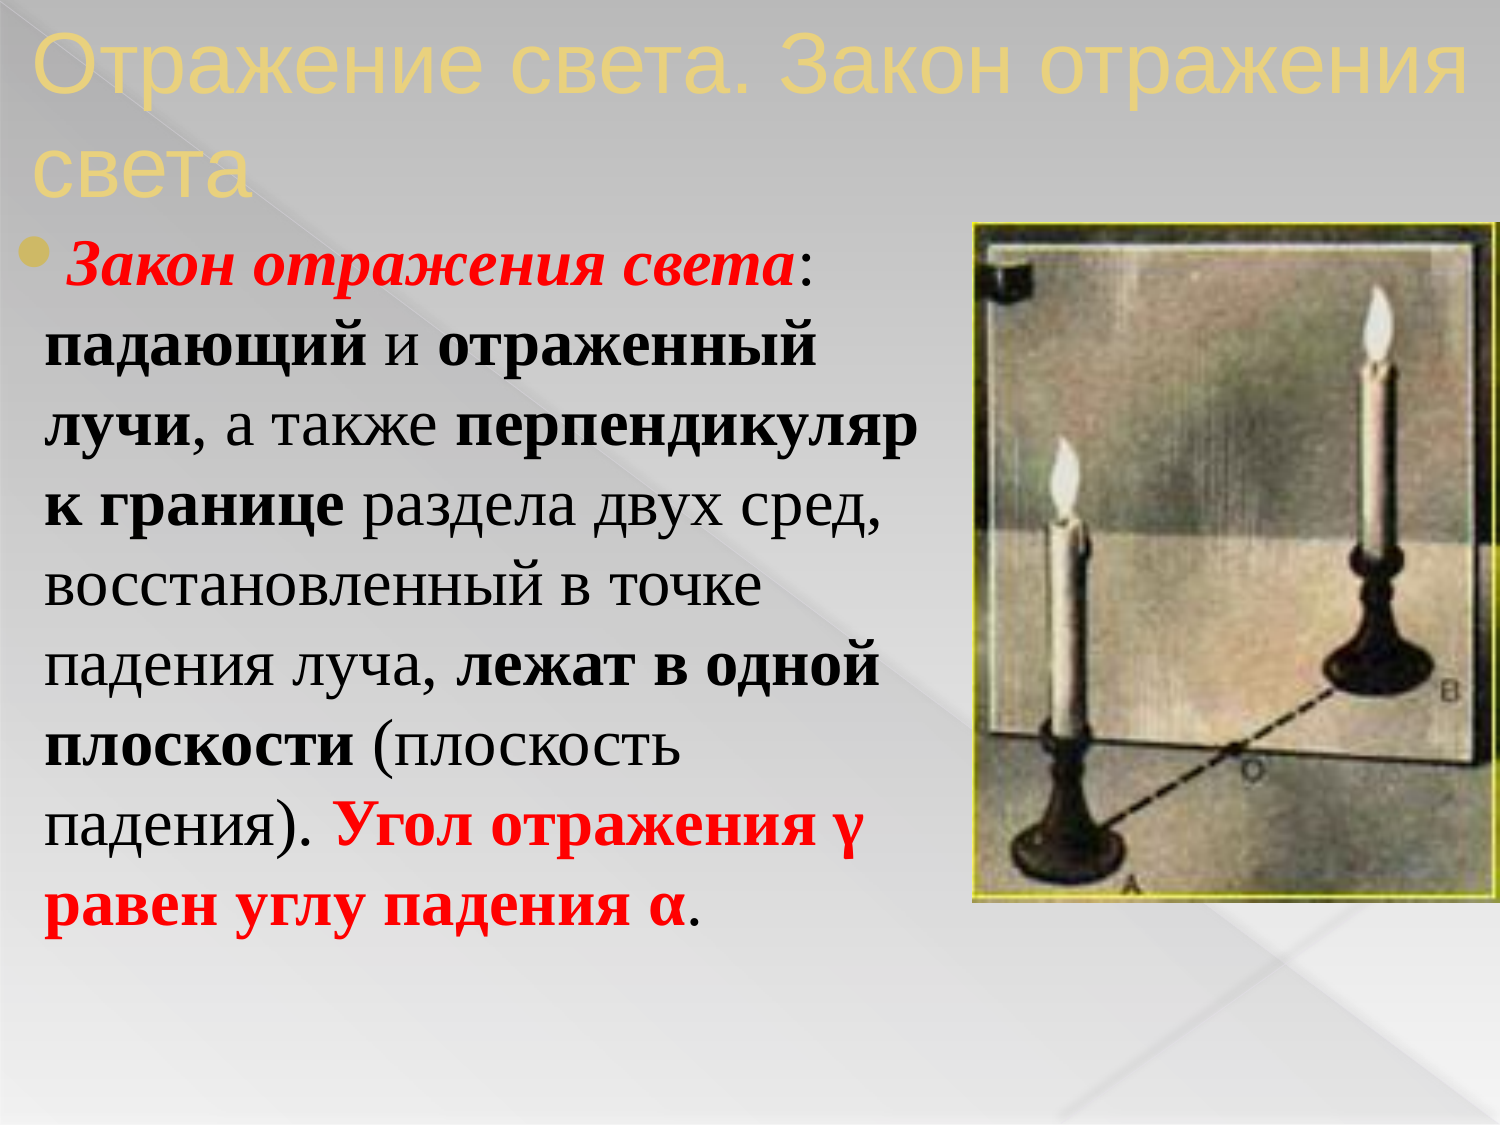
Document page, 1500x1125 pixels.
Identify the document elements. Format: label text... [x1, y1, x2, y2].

list Закон отражения света: падающий и отраженный лучи, а также перпендикуляр к границе раздела двух сред, восстановленный в точке падения луча, лежат в одной плоскости (плоскость падения). Угол отражения γ равен углу падения α. [0, 210, 973, 1090]
picture [972, 222, 1500, 903]
title Отражение света. Закон отражения света [0, 0, 1500, 211]
